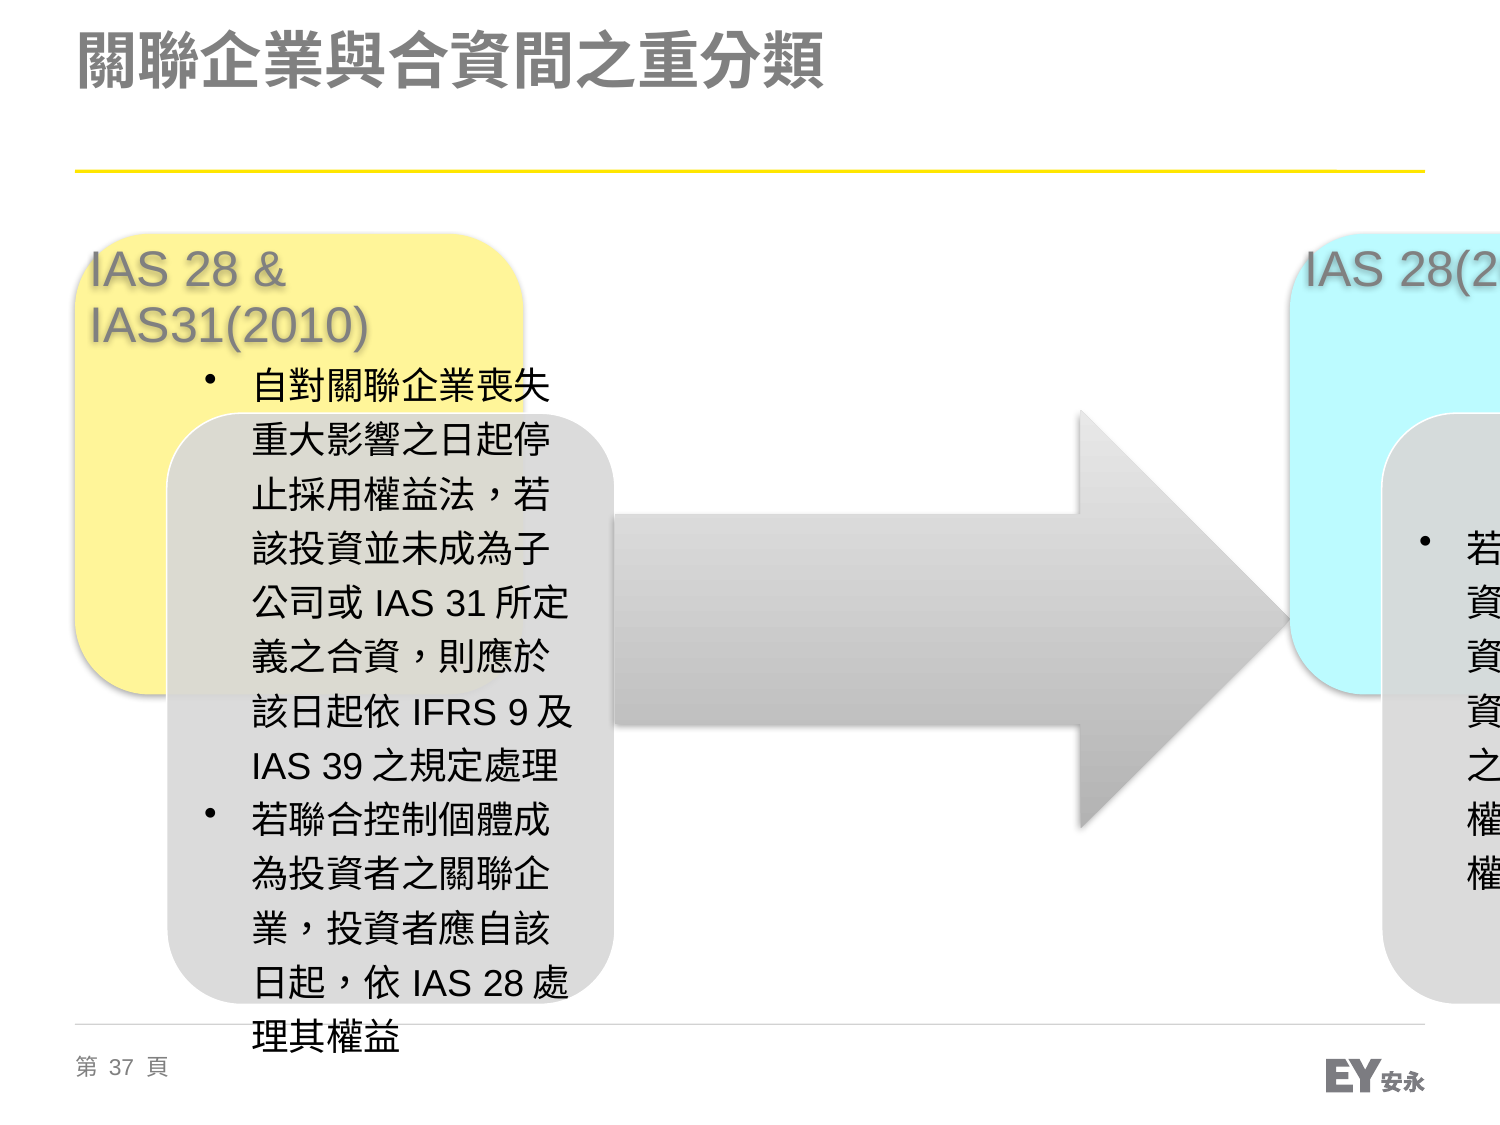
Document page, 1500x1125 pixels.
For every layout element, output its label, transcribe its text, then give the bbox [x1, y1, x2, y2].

title 關聯企業與合資間之重分類 [75, 33, 1425, 175]
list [74, 233, 1426, 1005]
